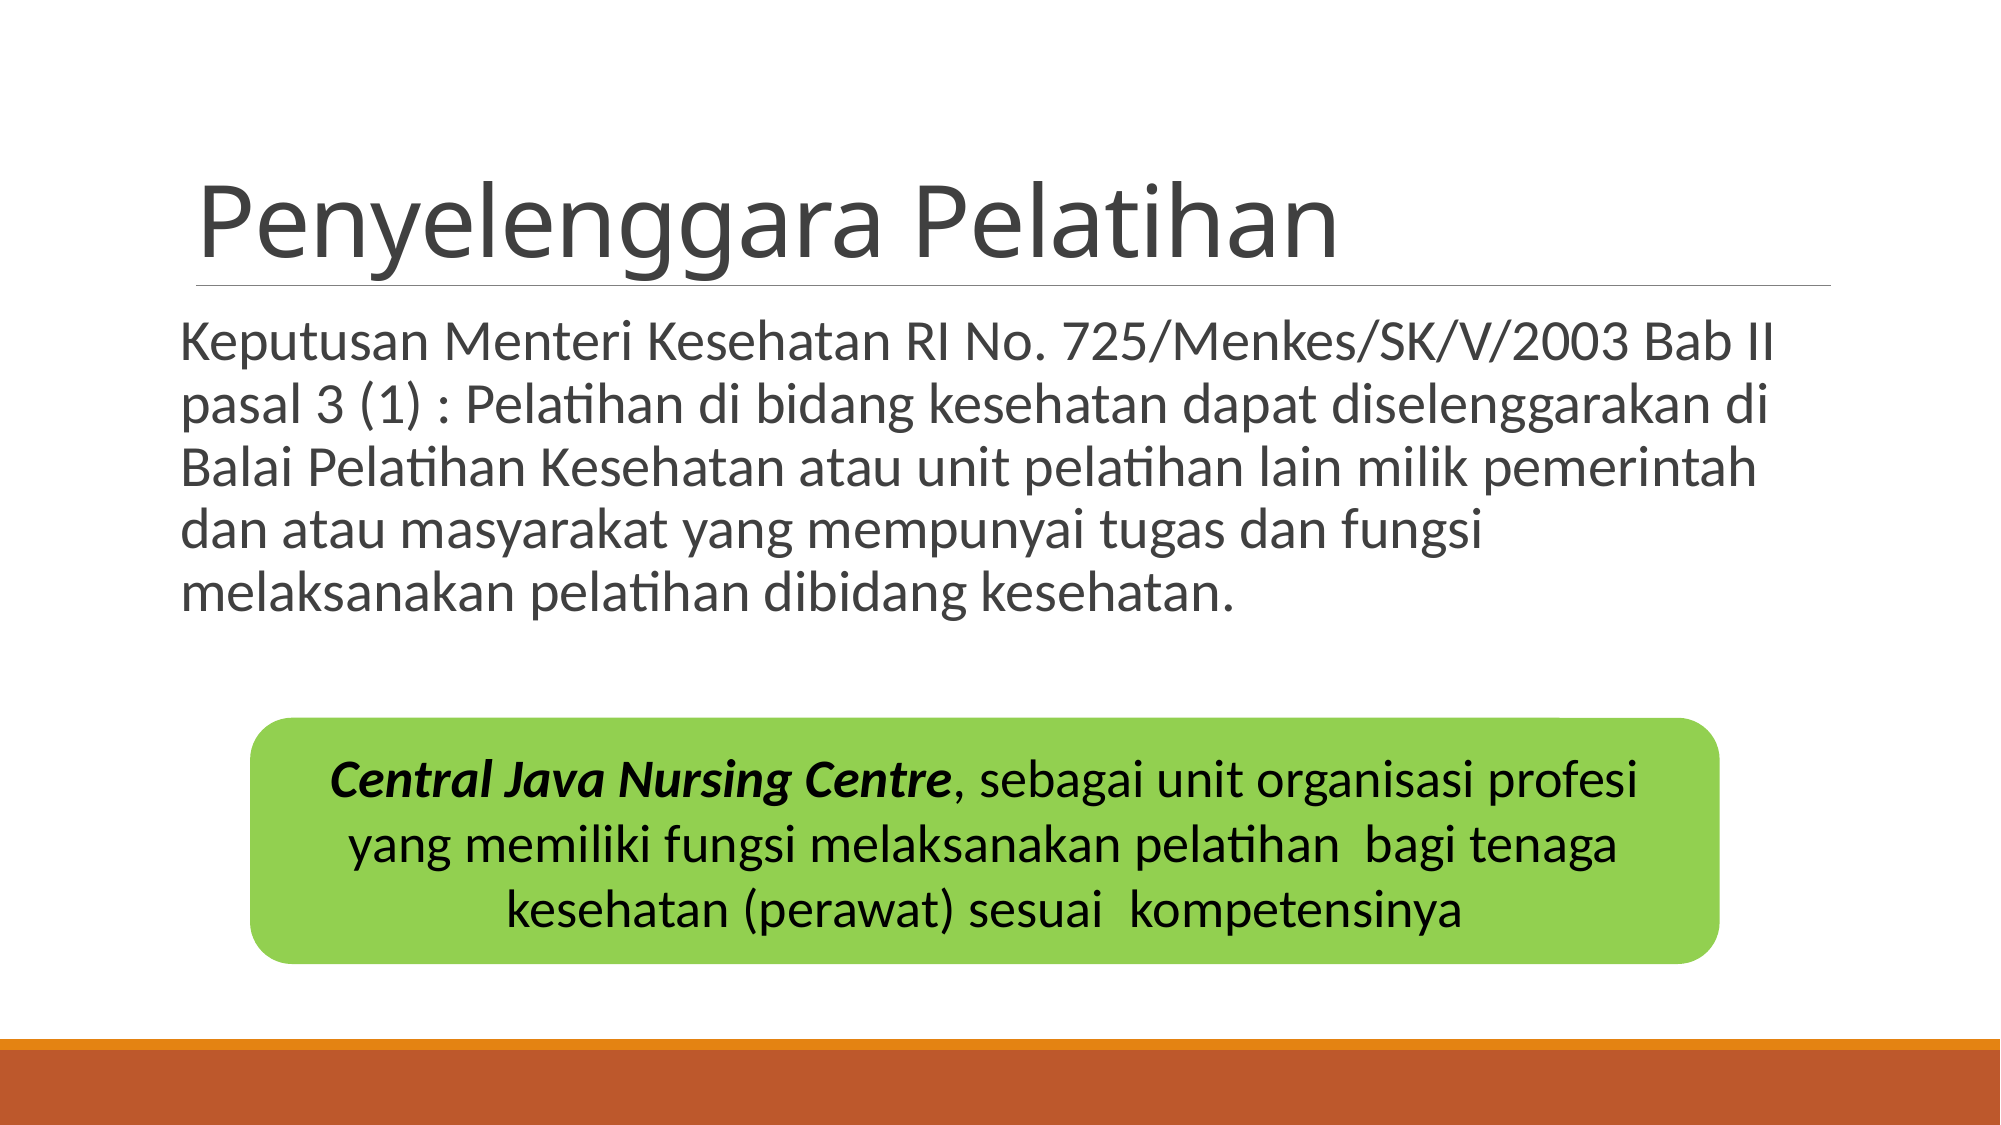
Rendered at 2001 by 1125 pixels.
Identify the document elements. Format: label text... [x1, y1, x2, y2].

list Keputusan Menteri Kesehatan RI No. 725/Menkes/SK/V/2003 Bab II pasal 3 (1) : Pelatihan di bidang kesehatan dapat diselenggarakan di Balai Pelatihan Kesehatan atau unit pelatihan lain milik pemerintah dan atau masyarakat yang mempunyai tugas dan fungsi melaksanakan pelatihan dibidang kesehatan. [180, 302, 1830, 963]
title Penyelenggara Pelatihan [180, 47, 1830, 285]
text_box Central Java Nursing Centre, sebagai unit organisasi profesi yang memiliki fungsi melaksanakan pelatihan bagi tenaga kesehatan (perawat) sesuai kompetensinya [250, 717, 1720, 965]
